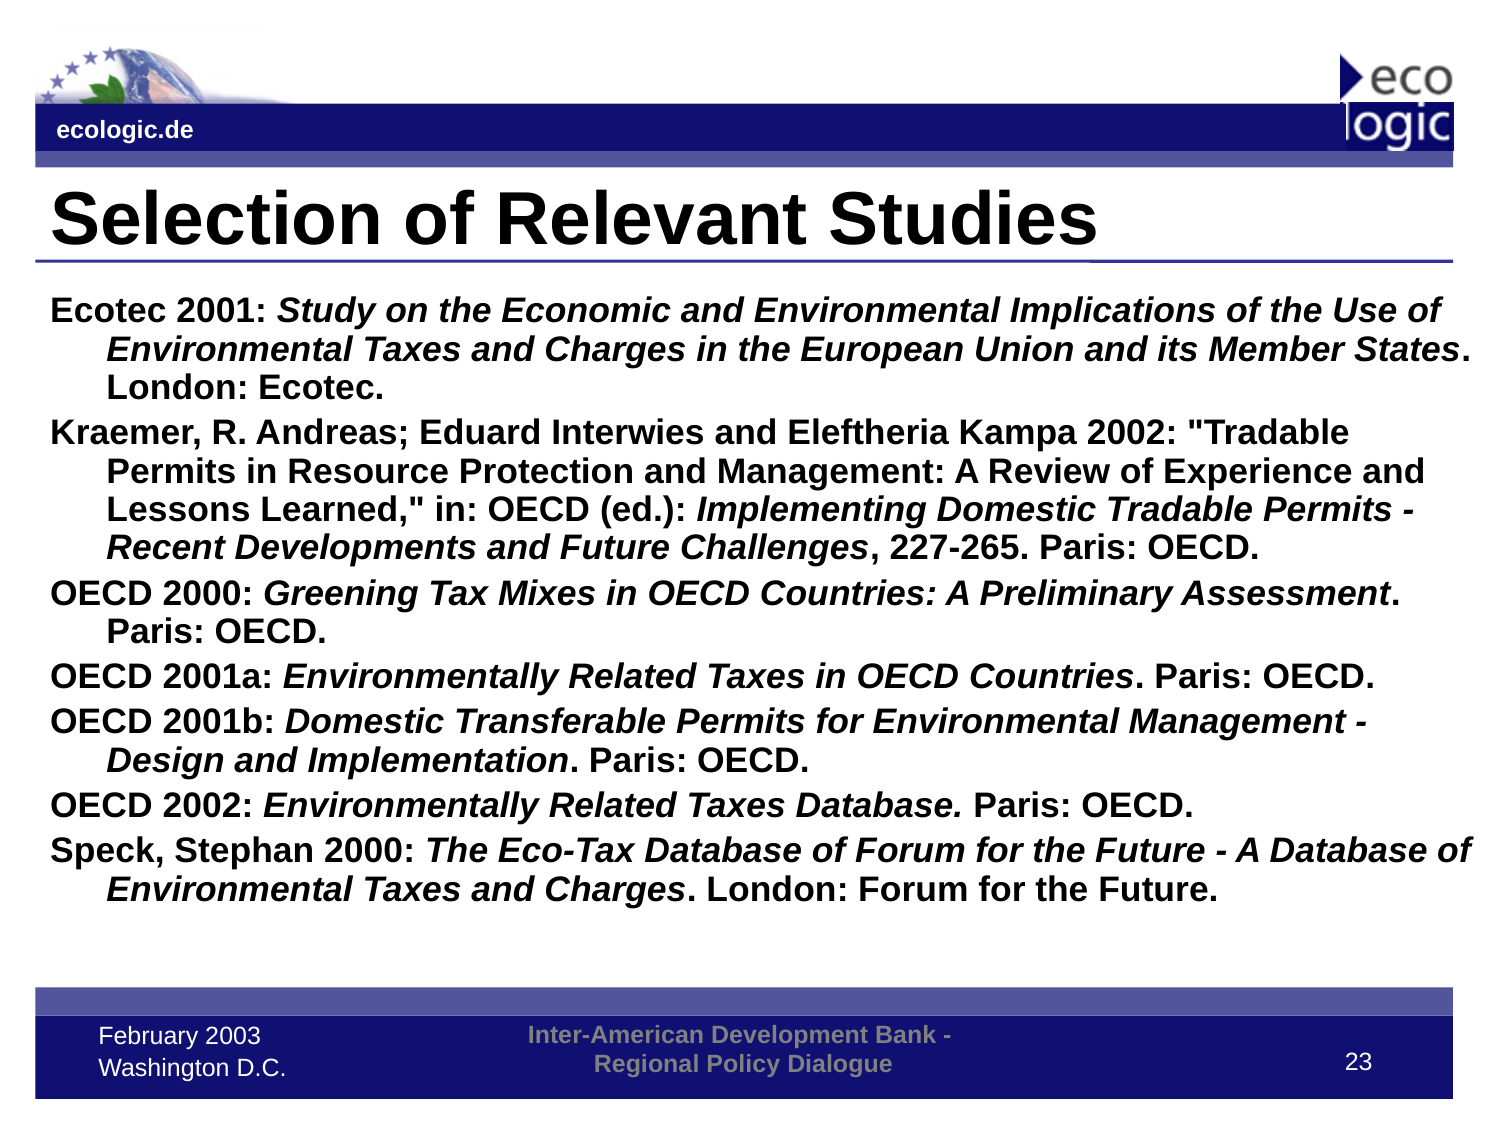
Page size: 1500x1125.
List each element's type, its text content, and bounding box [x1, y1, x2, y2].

slide_number 23 [1208, 1037, 1388, 1087]
picture [35, 30, 296, 103]
list Ecotec 2001: Study on the Economic and Environmental Implications of the Use of Environmental Taxes and Charges in the European Union and its Member States. London: Ecotec. Kraemer, R. Andreas; Eduard Interwies and Eleftheria Kampa 2002: "Tradable Permits in Resource Protection and Management: A Review of Experience and Lessons Learned," in: OECD (ed.): Implementing Domestic Tradable Permits - Recent Developments and Future Challenges, 227-265. Paris: OECD. OECD 2000: Greening Tax Mixes in OECD Countries: A Preliminary Assessment. Paris: OECD. OECD 2001a: Environmentally Related Taxes in OECD Countries. Paris: OECD. OECD 2001b: Domestic Transferable Permits for Environmental Management - Design and Implementation. Paris: OECD. OECD 2002: Environmentally Related Taxes Database. Paris: OECD. Speck, Stephan 2000: The Eco-Tax Database of Forum for the Future - A Database of Environmental Taxes and Charges. London: Forum for the Future. [34, 284, 1500, 951]
title Selection of Relevant Studies [34, 173, 1454, 256]
picture [1340, 52, 1454, 151]
